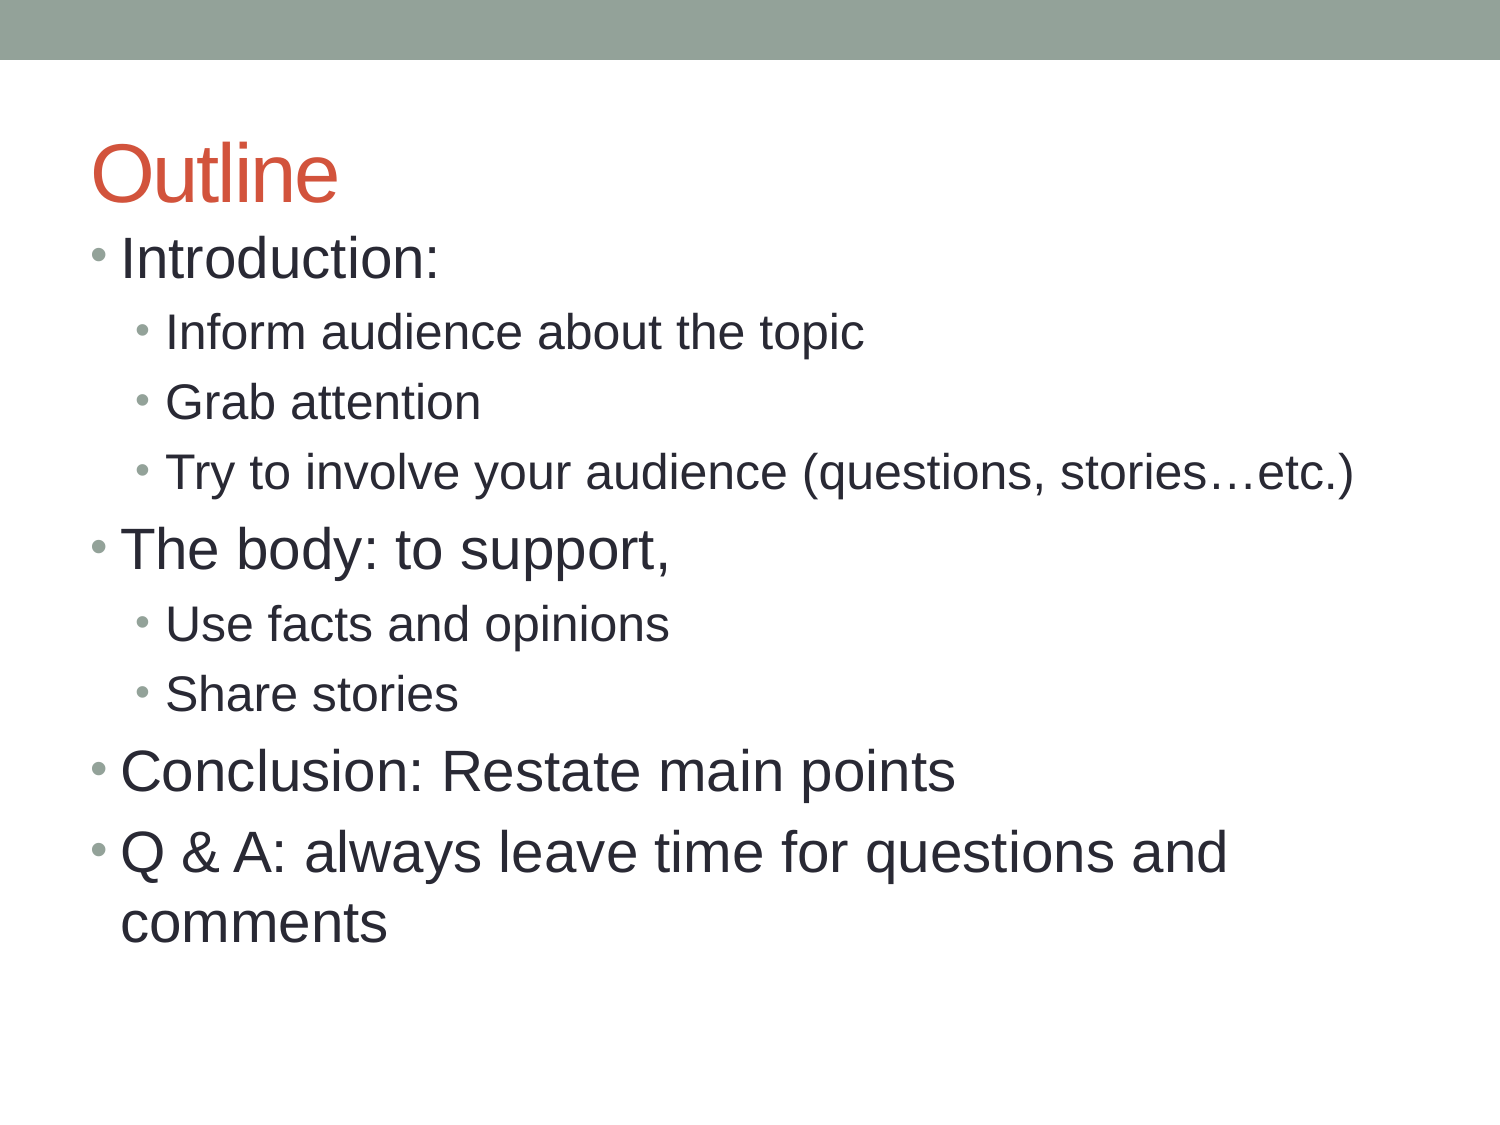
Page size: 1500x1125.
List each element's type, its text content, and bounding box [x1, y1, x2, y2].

list Introduction: Inform audience about the topic Grab attention Try to involve your audience (questions, stories…etc.) The body: to support, Use facts and opinions Share stories Conclusion: Restate main points Q & A: always leave time for questions and comments [75, 212, 1425, 1005]
title Outline [75, 87, 1425, 212]
